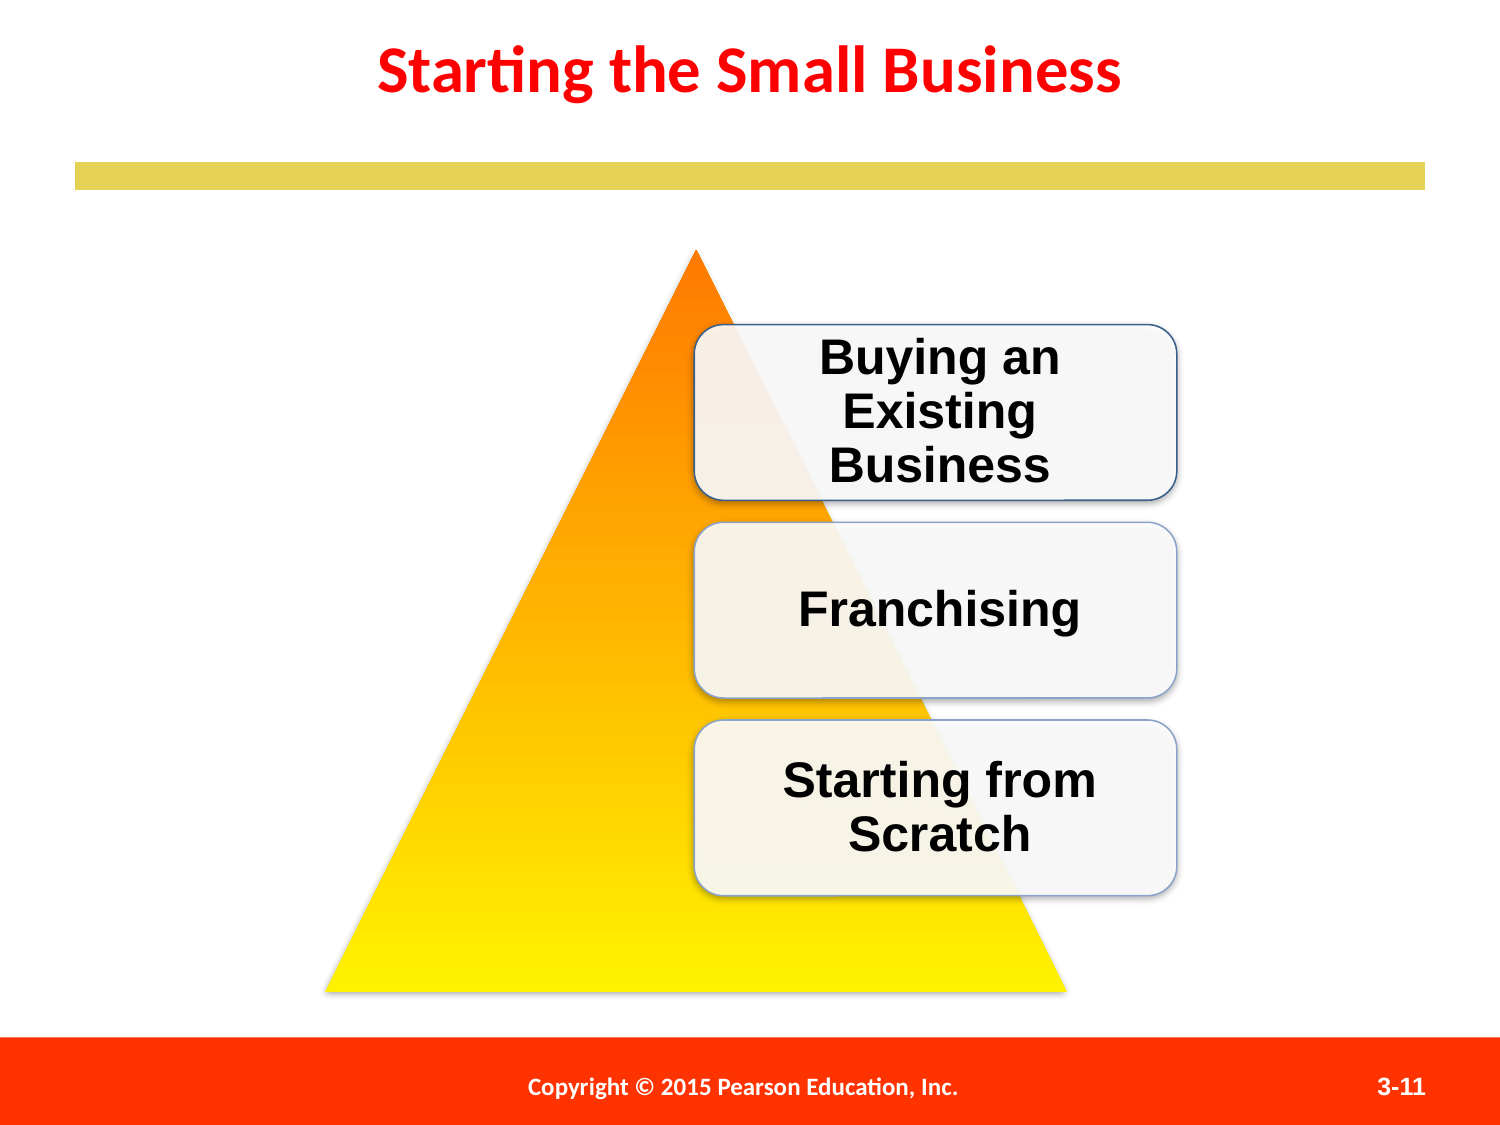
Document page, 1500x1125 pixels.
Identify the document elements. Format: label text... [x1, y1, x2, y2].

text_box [74, 249, 1426, 993]
title Starting the Small Business [74, 12, 1426, 201]
